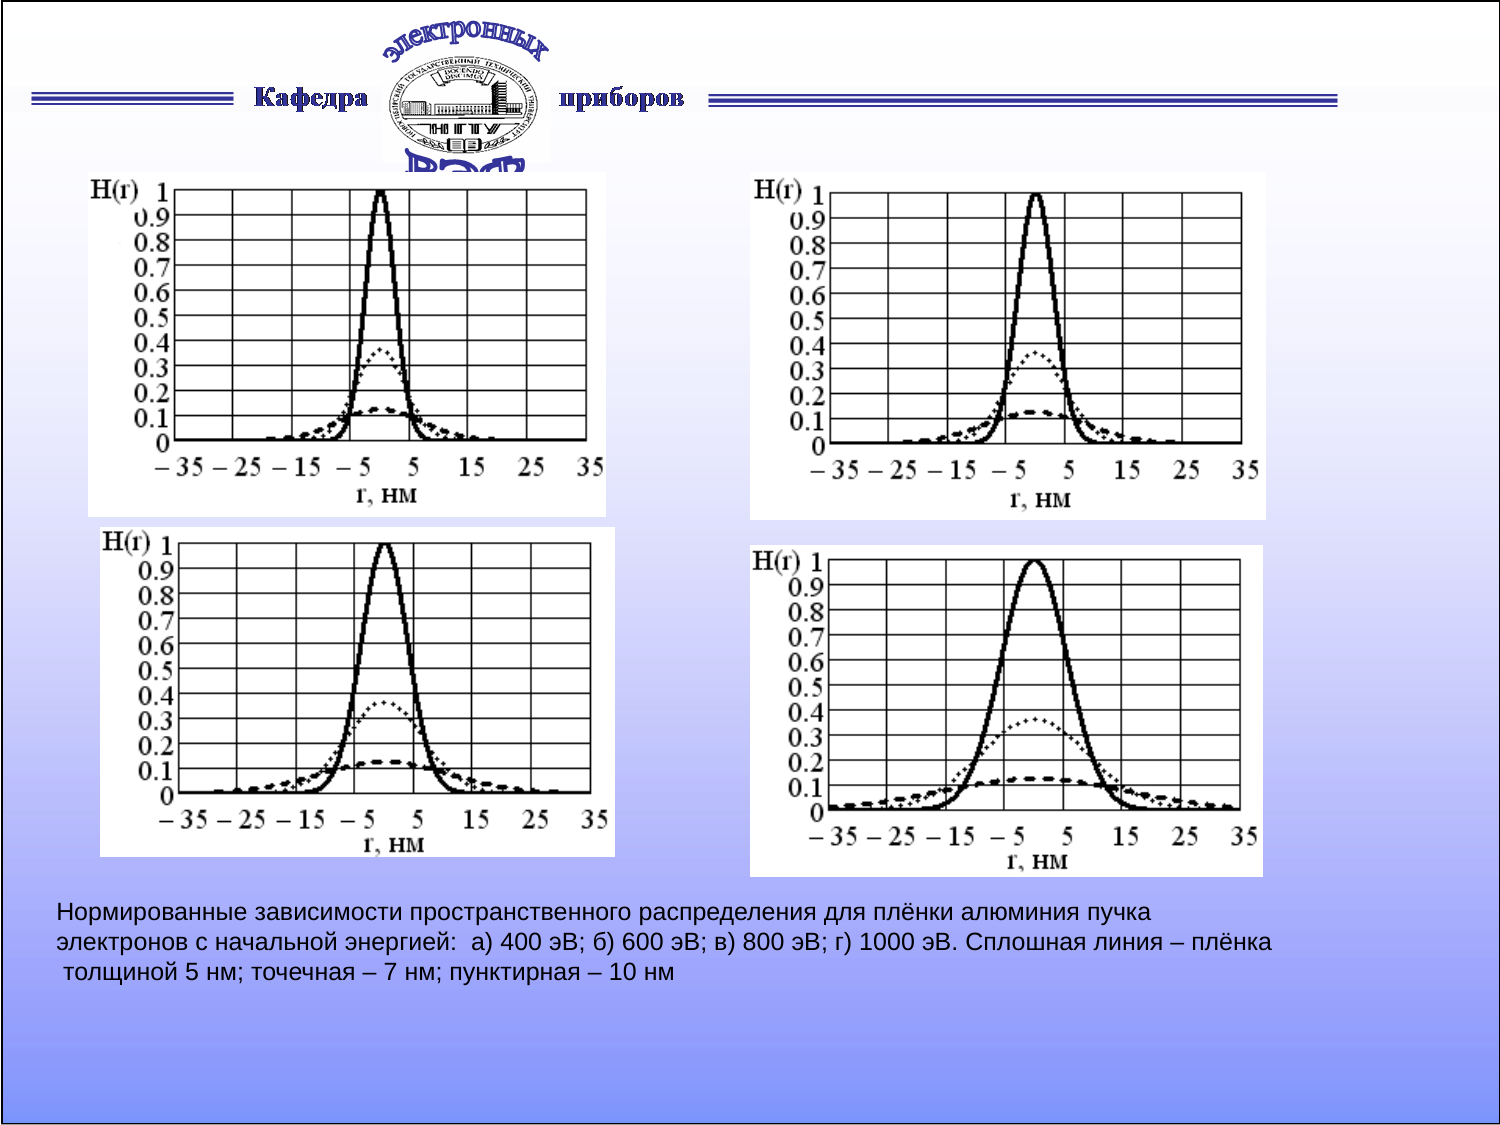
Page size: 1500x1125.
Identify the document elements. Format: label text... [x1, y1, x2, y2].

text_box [749, 545, 1263, 878]
text_box Нормированные зависимости пространственного распределения для плёнки алюминия пучка электронов с начальной энергией: а) 400 эВ; б) 600 эВ; в) 800 эВ; г) 1000 эВ. Сплошная линия – плёнка толщиной 5 нм; точечная – 7 нм; пунктирная – 10 нм [41, 887, 1294, 1038]
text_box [88, 172, 606, 517]
picture [0, 0, 1500, 1125]
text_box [749, 172, 1266, 520]
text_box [100, 526, 615, 857]
